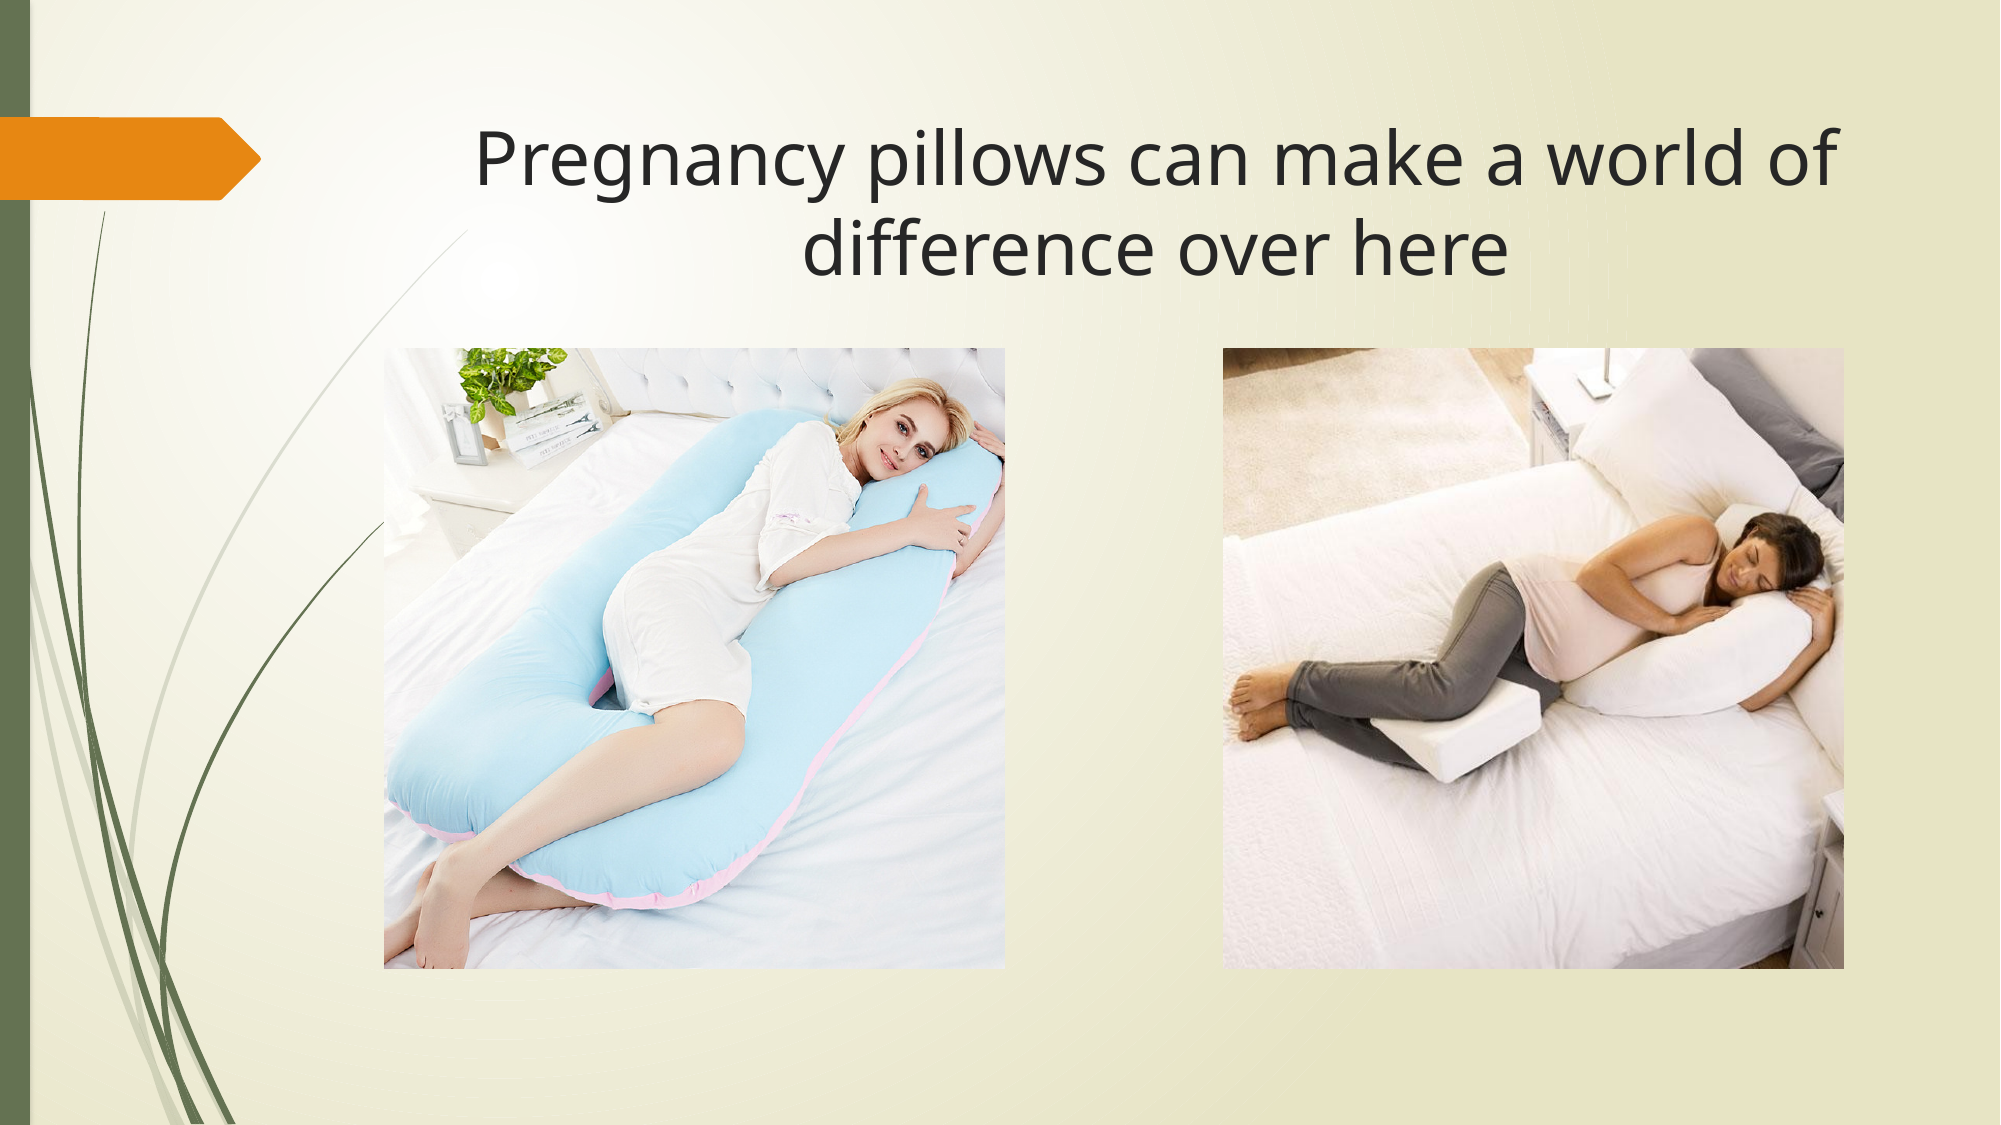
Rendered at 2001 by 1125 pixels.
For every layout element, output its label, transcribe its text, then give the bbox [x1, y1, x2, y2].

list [384, 348, 1005, 969]
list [1223, 348, 1844, 969]
title Pregnancy pillows can make a world of difference over here [425, 102, 1888, 313]
